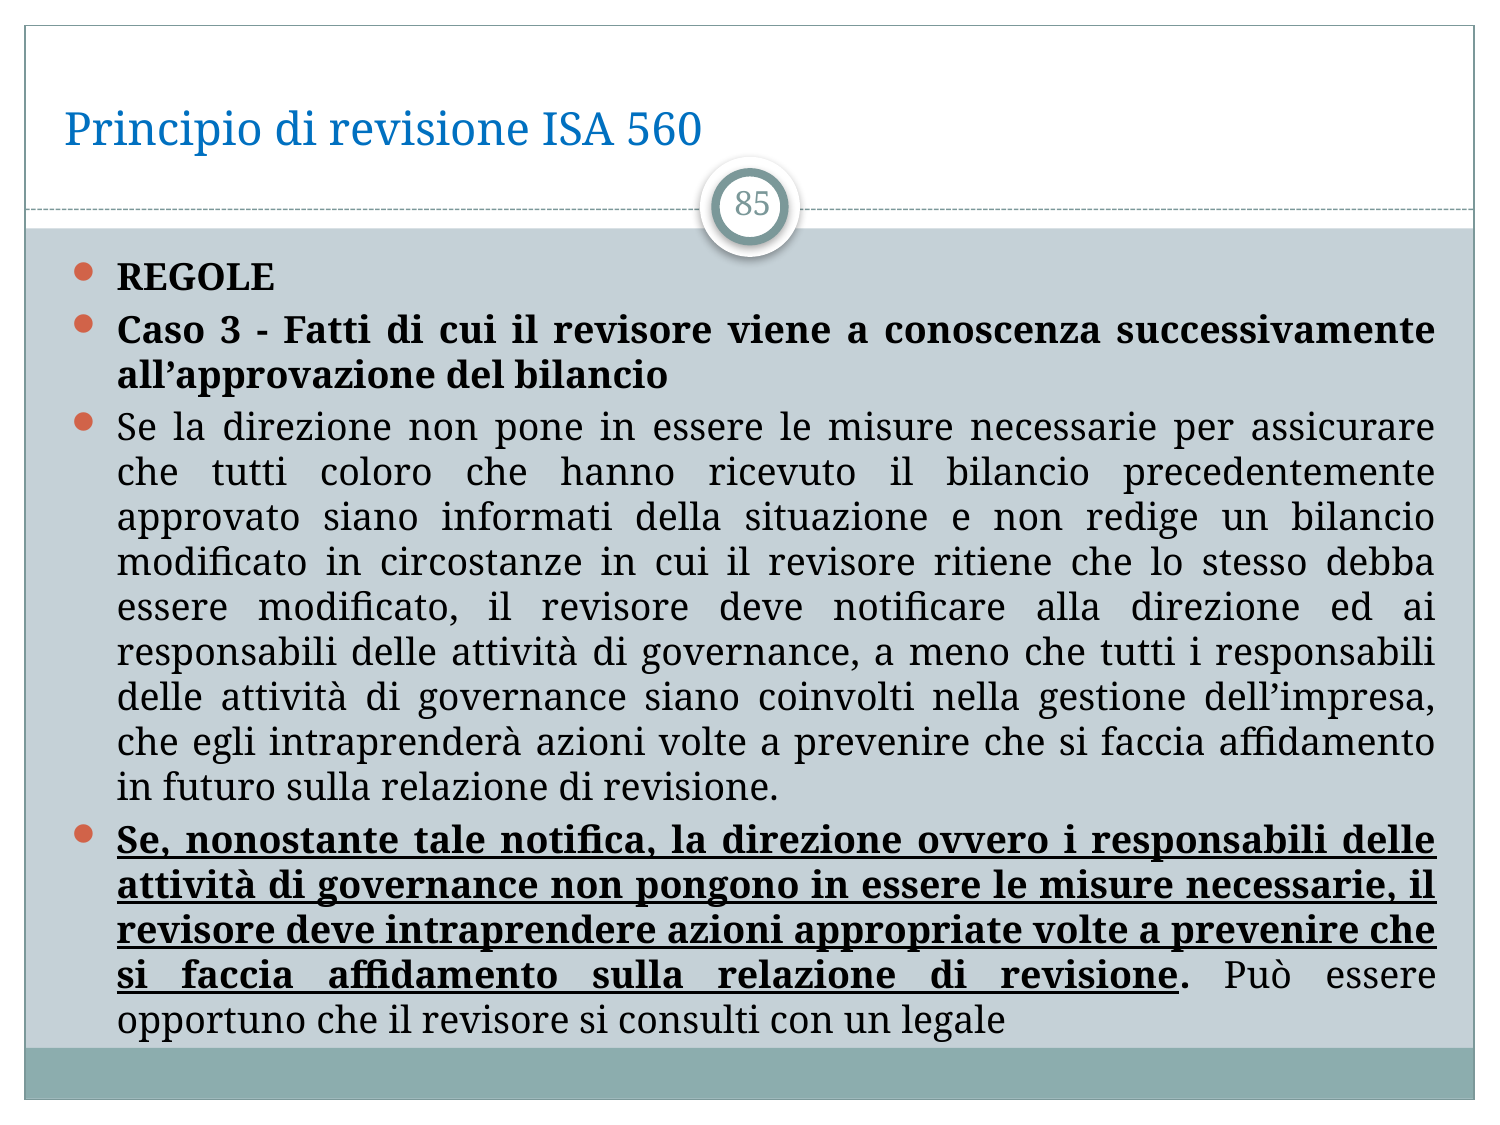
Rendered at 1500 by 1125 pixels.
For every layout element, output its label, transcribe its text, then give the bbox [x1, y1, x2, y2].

title Principio di revisione ISA 560 [49, 37, 1450, 162]
list REGOLE Caso 3 - Fatti di cui il revisore viene a conoscenza successivamente all’approvazione del bilancio Se la direzione non pone in essere le misure necessarie per assicurare che tutti coloro che hanno ricevuto il bilancio precedentemente approvato siano informati della situazione e non redige un bilancio modificato in circostanze in cui il revisore ritiene che lo stesso debba essere modificato, il revisore deve notificare alla direzione ed ai responsabili delle attività di governance, a meno che tutti i responsabili delle attività di governance siano coinvolti nella gestione dell’impresa, che egli intraprenderà azioni volte a prevenire che si faccia affidamento in futuro sulla relazione di revisione. Se, nonostante tale notifica, la direzione ovvero i responsabili delle attività di governance non pongono in essere le misure necessarie, il revisore deve intraprendere azioni appropriate volte a prevenire che si faccia affidamento sulla relazione di revisione. Può essere opportuno che il revisore si consulti con un legale [56, 245, 1452, 996]
slide_number 85 [715, 168, 791, 241]
